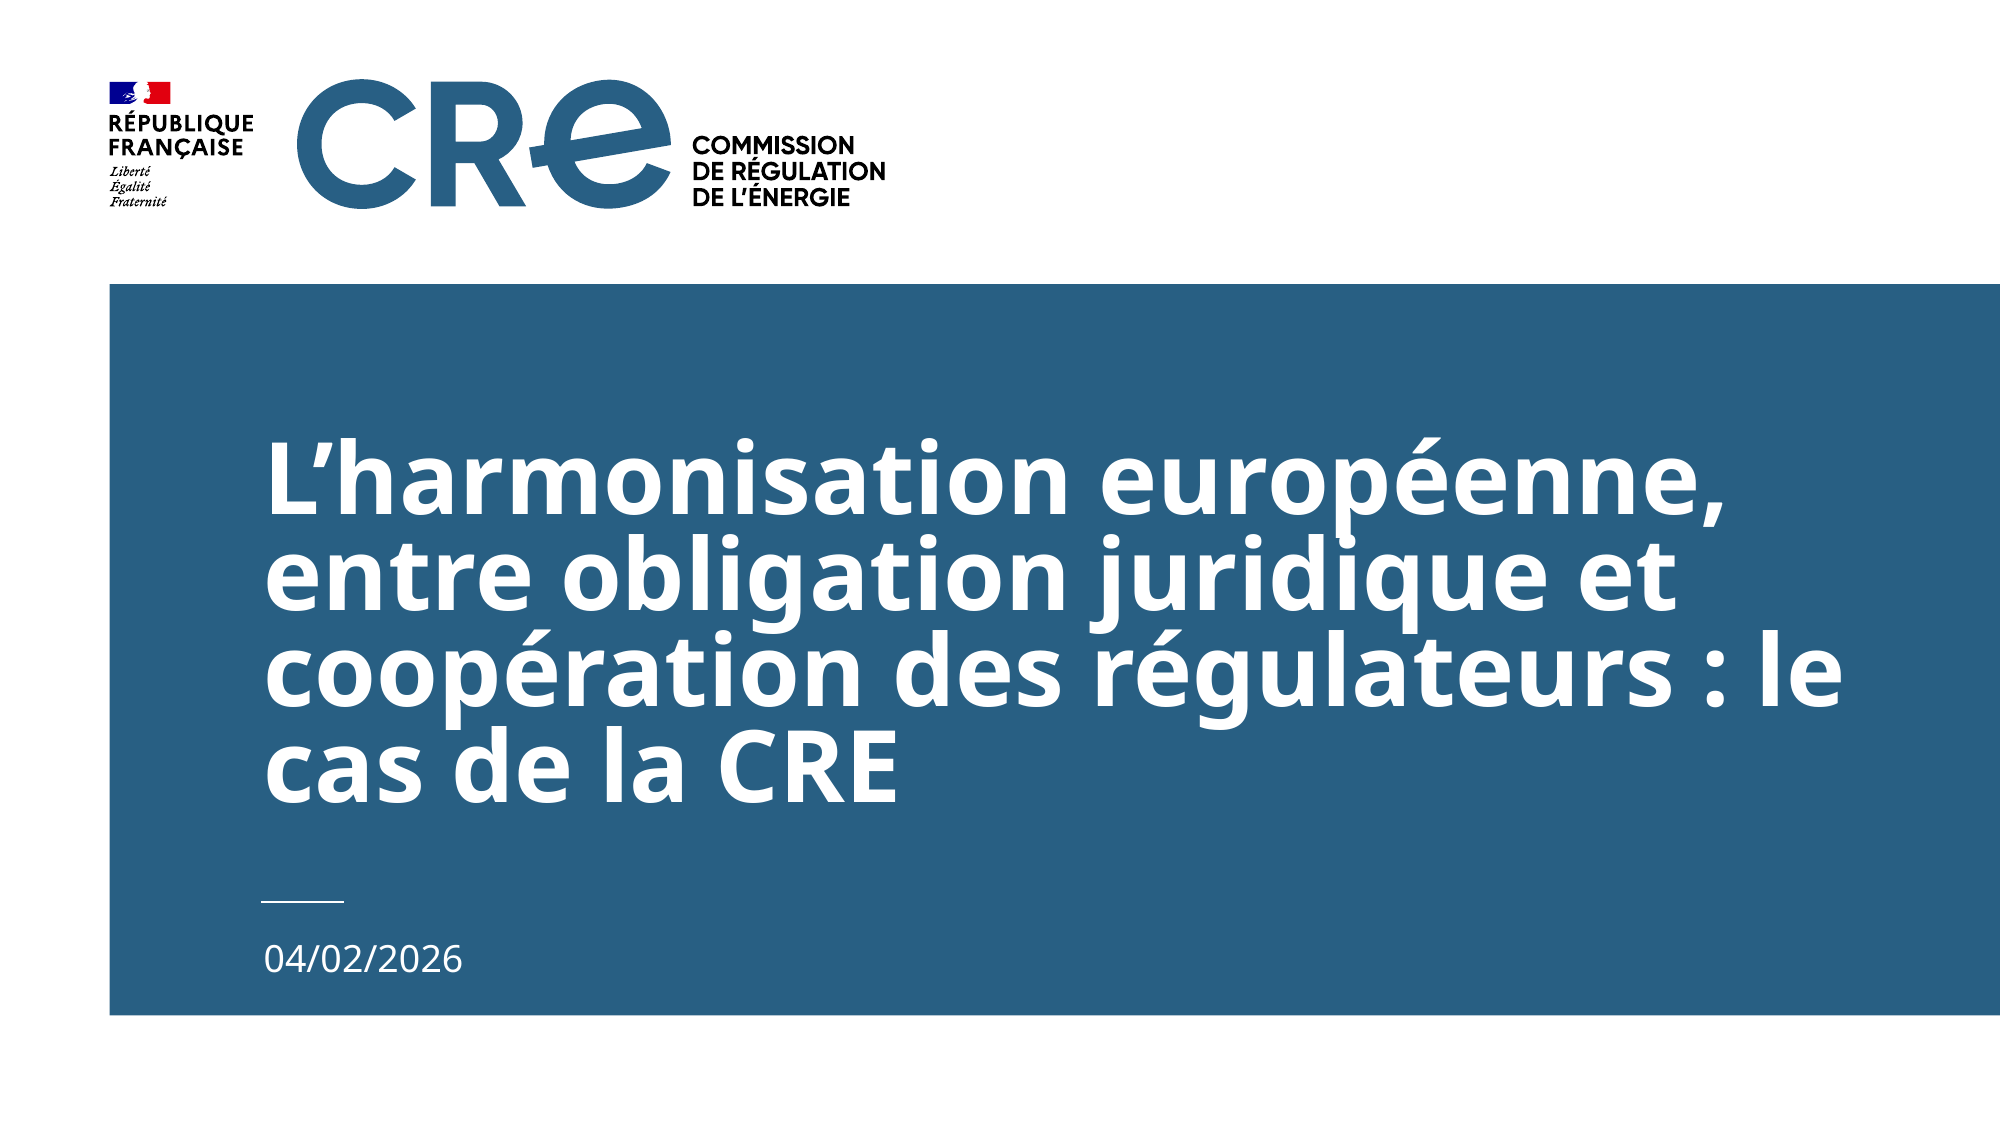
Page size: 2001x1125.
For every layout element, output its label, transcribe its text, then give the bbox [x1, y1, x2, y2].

title L’harmonisation européenne, entre obligation juridique et coopération des régulateurs : le cas de la CRE [263, 437, 1884, 893]
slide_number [263, 927, 551, 988]
